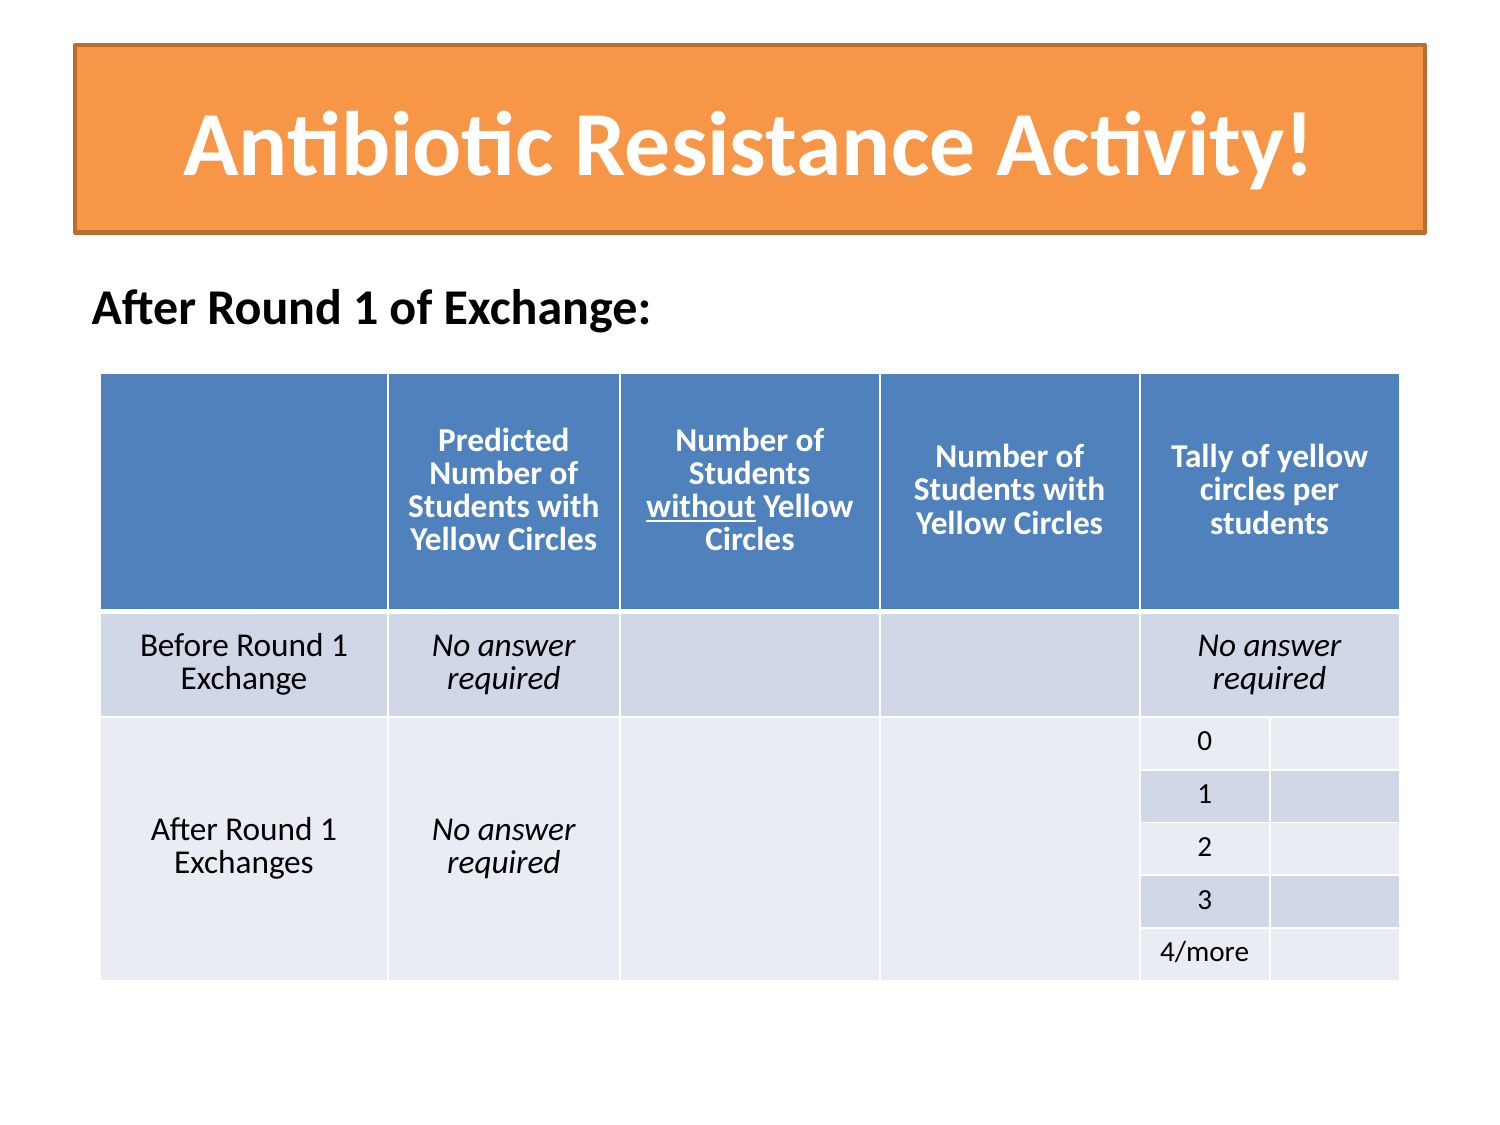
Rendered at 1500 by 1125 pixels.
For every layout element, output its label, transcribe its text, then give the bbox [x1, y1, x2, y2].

table_header Predicted Number of Students with Yellow Circles [389, 374, 619, 609]
table_cell [881, 614, 1139, 716]
table_header Number of Students with Yellow Circles [881, 374, 1139, 609]
list After Round 1 of Exchange: [76, 267, 1427, 1094]
table_header Tally of yellow circles per students [1141, 374, 1399, 609]
table_cell After Round 1 Exchanges [101, 718, 387, 980]
table_cell No answer required [1141, 614, 1399, 716]
table_cell [1271, 876, 1399, 927]
table_cell 1 [1141, 771, 1269, 822]
table_cell [1271, 929, 1399, 980]
table_cell 3 [1141, 876, 1269, 927]
table_cell No answer required [389, 614, 619, 716]
title Antibiotic Resistance Activity! [73, 43, 1427, 235]
table_cell [1271, 718, 1399, 769]
table_cell 4/more [1141, 929, 1269, 980]
table_cell [621, 718, 879, 980]
table_cell [1271, 771, 1399, 822]
table_header [101, 374, 387, 609]
table_cell [621, 614, 879, 716]
table_cell Before Round 1 Exchange [101, 614, 387, 716]
table_cell 2 [1141, 823, 1269, 874]
table_cell [1271, 823, 1399, 874]
table_cell 0 [1141, 718, 1269, 769]
table_header Number of Students without Yellow Circles [621, 374, 879, 609]
table_cell No answer required [389, 718, 619, 980]
table_cell [881, 718, 1139, 980]
